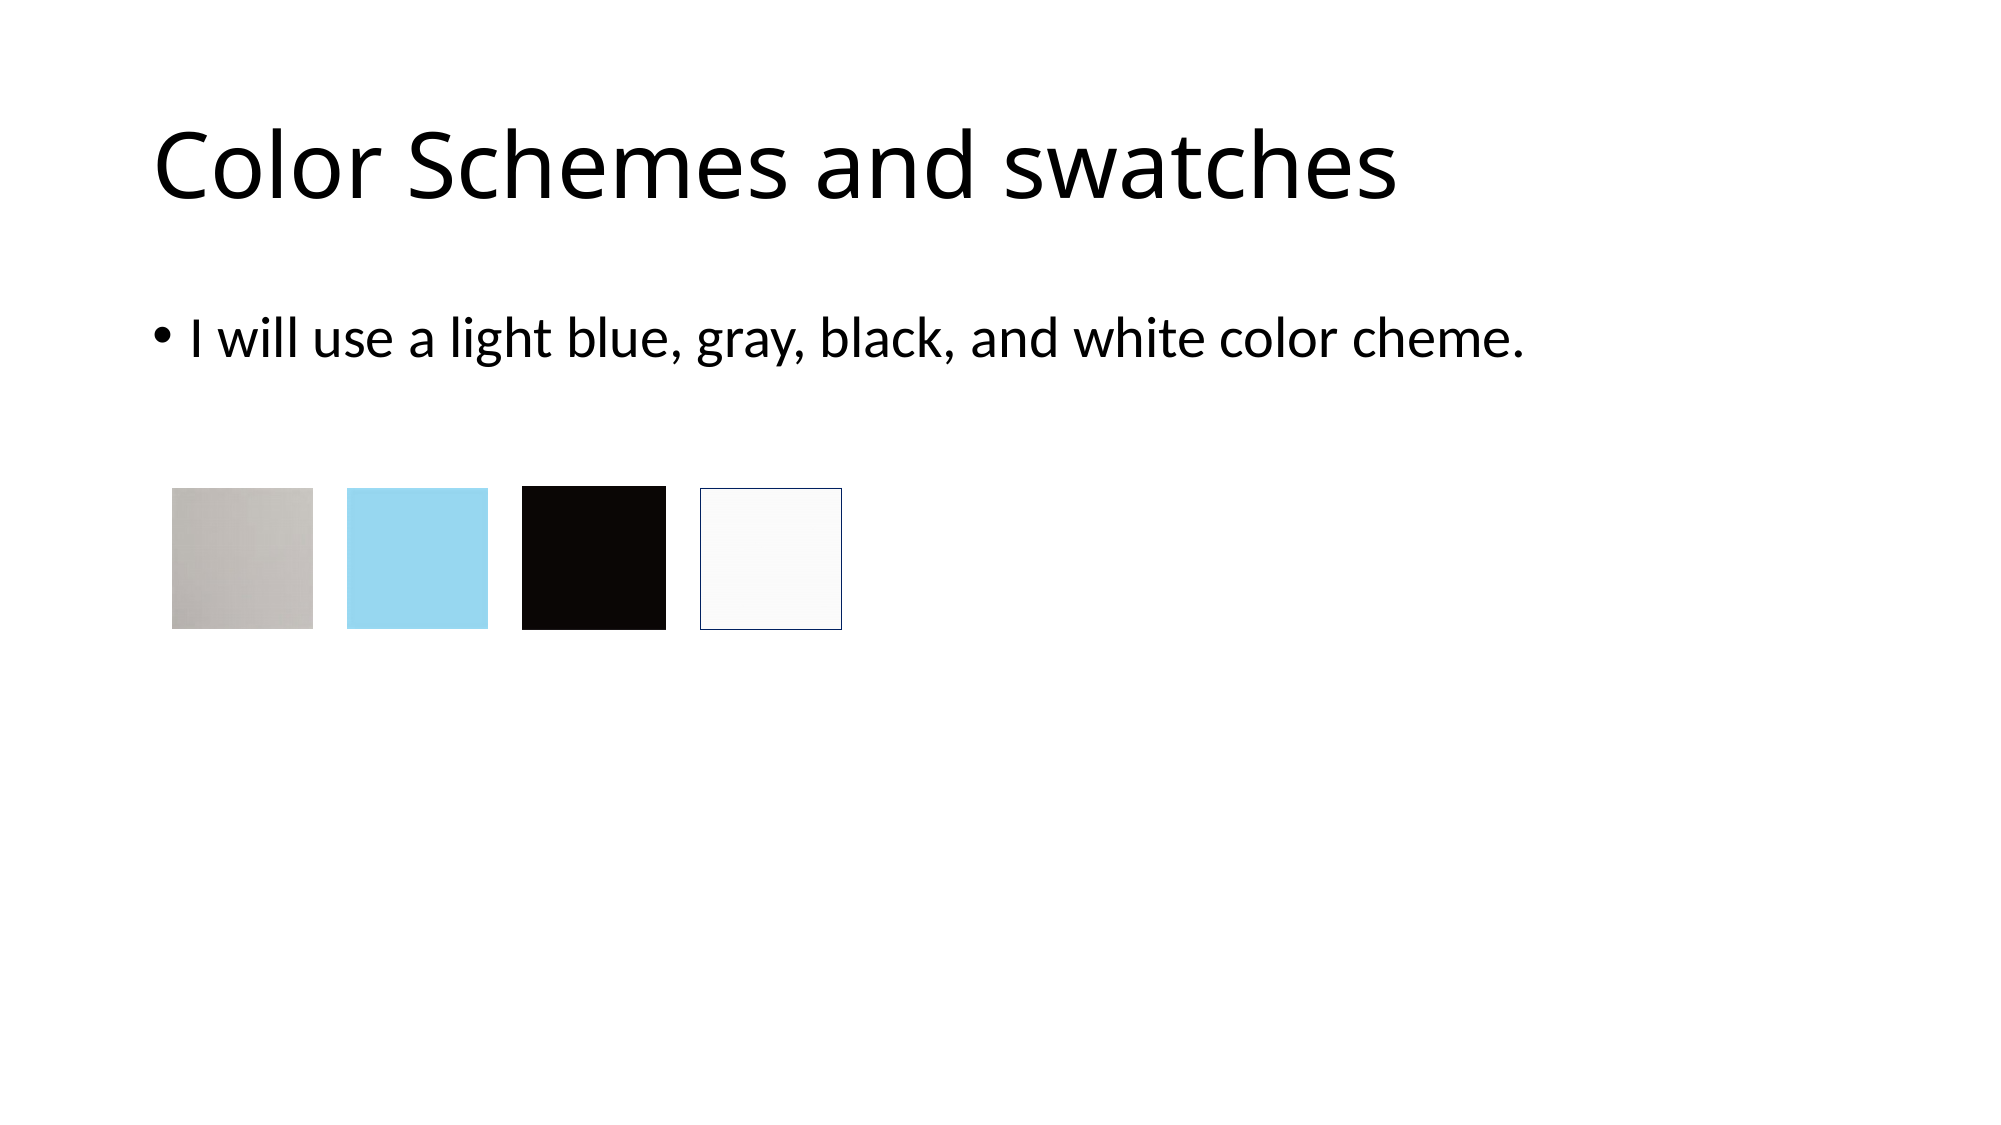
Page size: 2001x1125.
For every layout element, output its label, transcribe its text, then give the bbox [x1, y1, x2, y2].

picture [700, 487, 842, 630]
picture [347, 488, 488, 630]
picture [522, 486, 666, 630]
title Color Schemes and swatches [137, 59, 1863, 278]
list I will use a light blue, gray, black, and white color cheme. [137, 299, 1863, 1014]
picture [172, 488, 313, 630]
